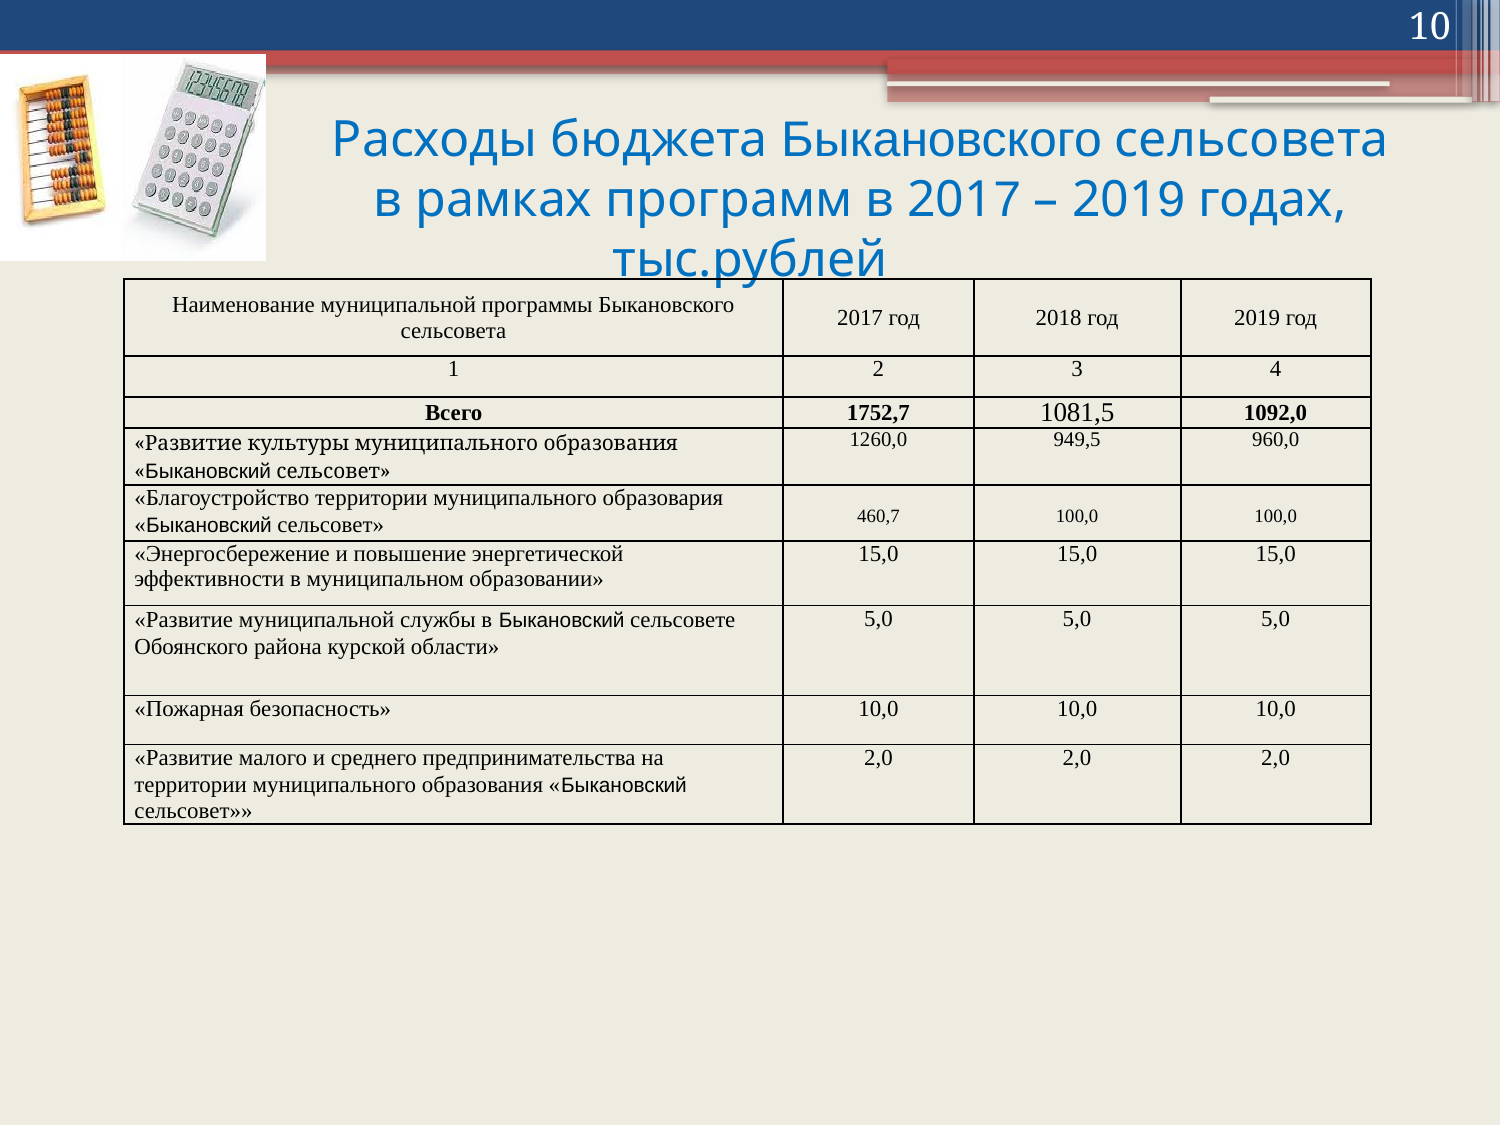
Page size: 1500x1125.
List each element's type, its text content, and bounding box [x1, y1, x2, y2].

table_header Наименование муниципальной программы Быкановского сельсовета [125, 280, 782, 355]
table_cell 5,0 [1182, 606, 1370, 695]
table_cell «Развитие малого и среднего предпринимательства на территории муниципального образования «Быкановский сельсовет»» [125, 745, 782, 823]
table_cell 100,0 [975, 486, 1180, 540]
table_cell 2 [784, 357, 973, 396]
table_cell 2,0 [975, 745, 1180, 823]
table_cell 15,0 [784, 542, 973, 605]
table_cell «Благоустройство территории муниципального образовария «Быкановский сельсовет» [125, 486, 782, 540]
table_header 2017 год [784, 280, 973, 355]
table_cell 5,0 [975, 606, 1180, 695]
table_cell 15,0 [1182, 542, 1370, 605]
table_cell 10,0 [1182, 696, 1370, 744]
table_cell 4 [1182, 357, 1370, 396]
table_cell 1092,0 [1182, 398, 1370, 427]
table_cell 949,5 [975, 429, 1180, 484]
table_cell 2,0 [1182, 745, 1370, 823]
title Расходы бюджета Быкановского сельсовета в рамках программ в 2017 – 2019 годах, тыс.рублей [271, 136, 1500, 256]
table_cell 1260,0 [784, 429, 973, 484]
table_cell 1752,7 [784, 398, 973, 427]
table_cell 5,0 [784, 606, 973, 695]
table_cell «Энергосбережение и повышение энергетической эффективности в муниципальном образовании» [125, 542, 782, 605]
table_cell «Развитие муниципальной службы в Быкановский сельсовете Обоянского района курской области» [125, 606, 782, 695]
table_cell 960,0 [1182, 429, 1370, 484]
table_cell 100,0 [1182, 486, 1370, 540]
table_cell 1 [125, 357, 782, 396]
table_cell 3 [975, 357, 1180, 396]
table_header 2019 год [1182, 280, 1370, 355]
picture [0, 54, 266, 261]
table_cell «Пожарная безопасность» [125, 696, 782, 744]
table_cell «Развитие культуры муниципального образования «Быкановский сельсовет» [125, 429, 782, 484]
table_cell 2,0 [784, 745, 973, 823]
table_cell 460,7 [784, 486, 973, 540]
table_header 2018 год [975, 280, 1180, 355]
table_cell 1081,5 [975, 398, 1180, 427]
table_cell Всего [125, 398, 782, 427]
table_cell 10,0 [784, 696, 973, 744]
table_cell 10,0 [975, 696, 1180, 744]
table_cell 15,0 [975, 542, 1180, 605]
slide_number 10 [1340, 0, 1466, 61]
